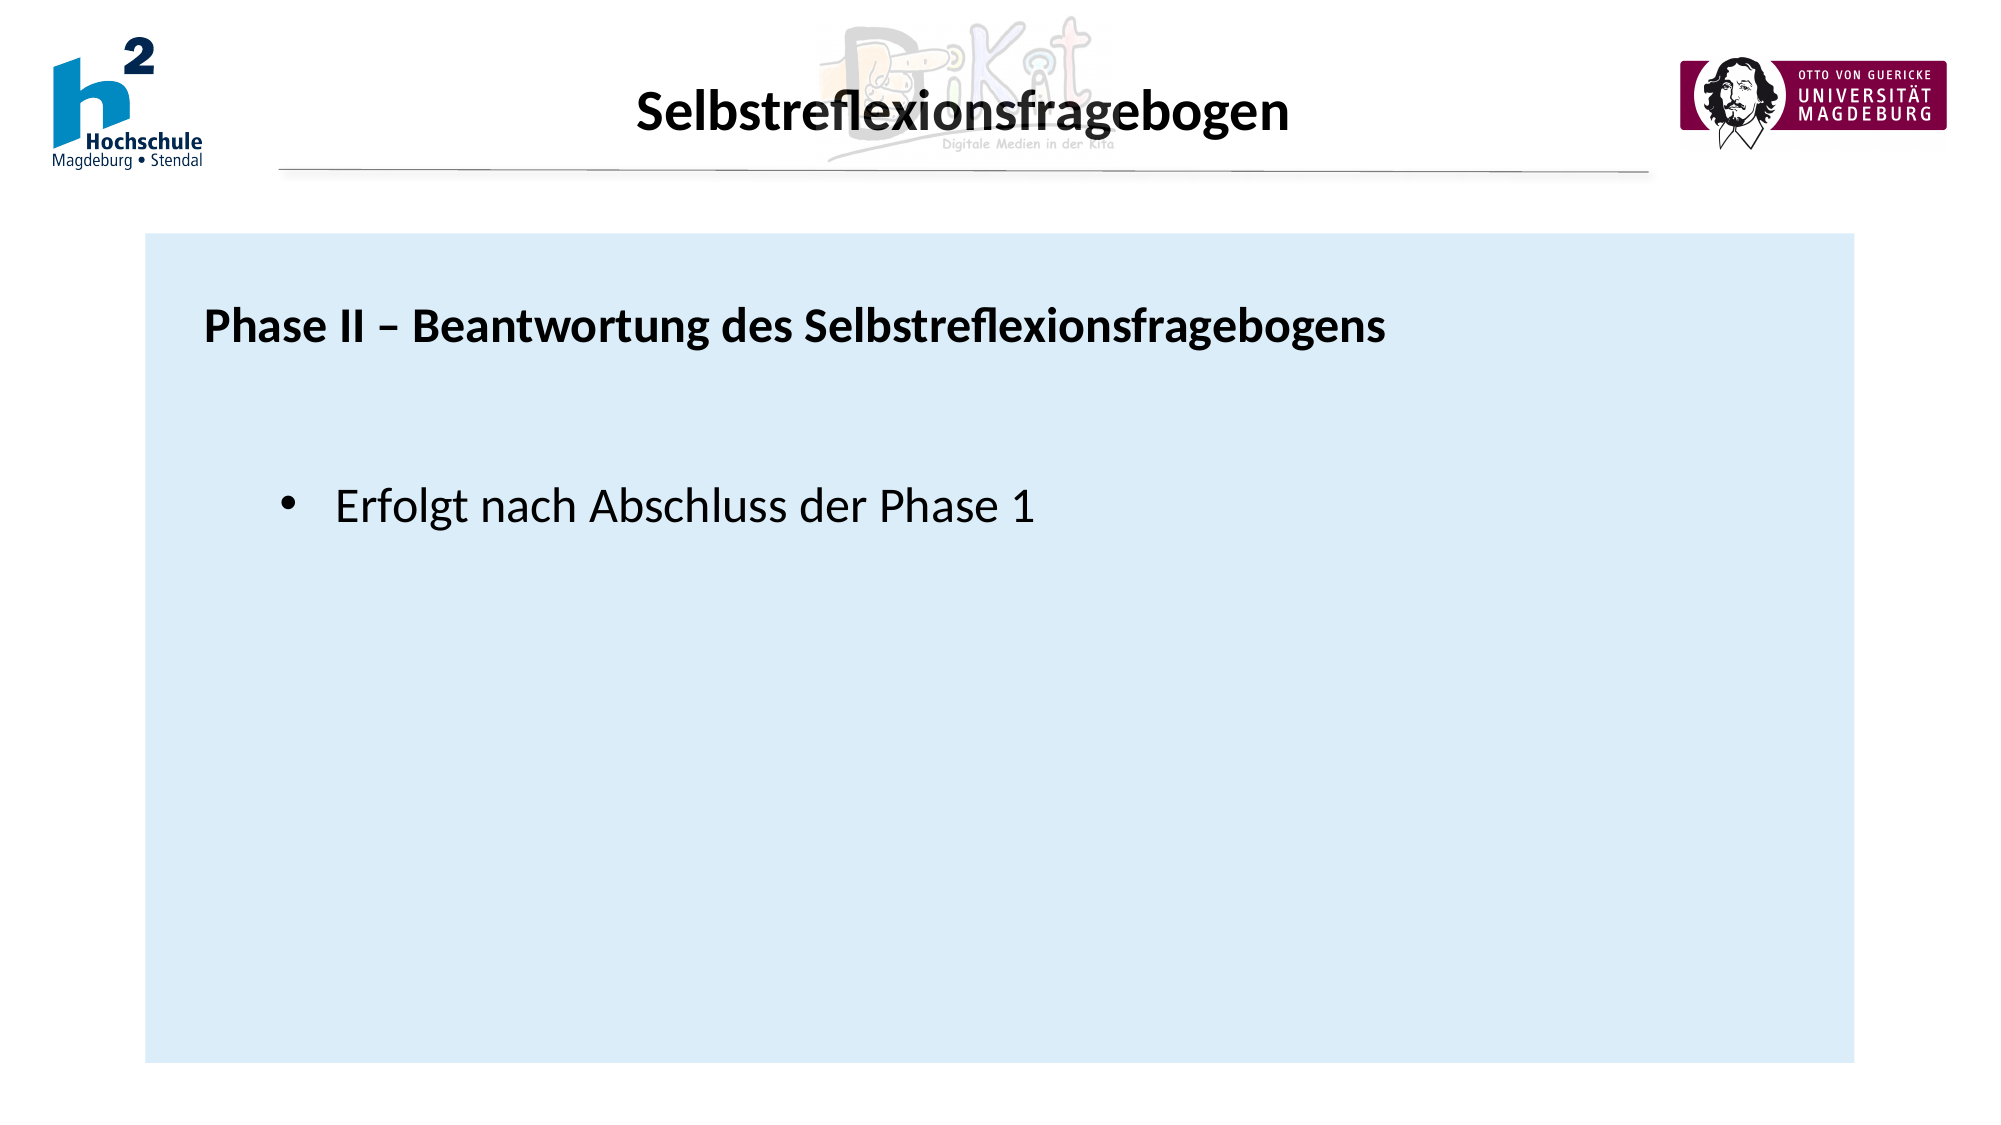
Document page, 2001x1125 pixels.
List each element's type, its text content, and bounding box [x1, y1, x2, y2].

text_box [142, 233, 1868, 1063]
picture [816, 14, 1119, 170]
picture [53, 37, 202, 170]
text_box Selbstreflexionsfragebogen [1122, 65, 1649, 150]
picture [1680, 57, 1947, 150]
text_box Selbstreflexionsfragebogen [278, 65, 811, 150]
